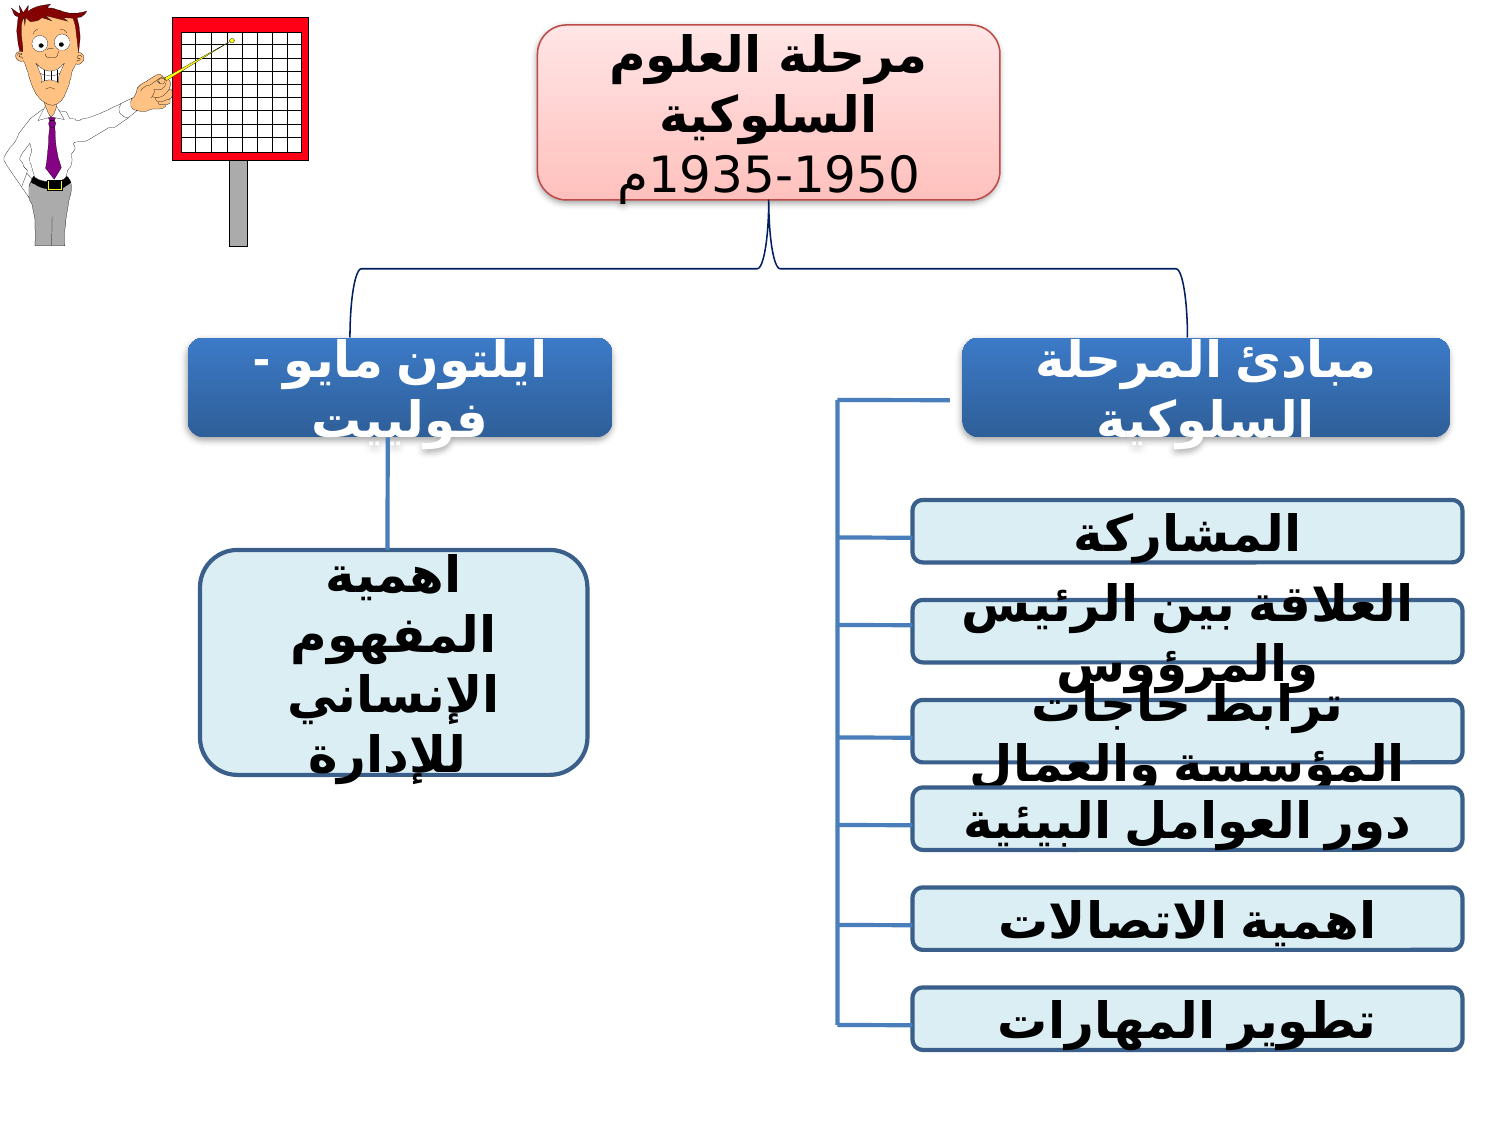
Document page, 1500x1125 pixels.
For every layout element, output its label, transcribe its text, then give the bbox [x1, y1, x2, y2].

text_box ترابط حاجات المؤسسة والعمال [910, 697, 1465, 765]
text_box ايلتون مايو - فولييت [187, 337, 613, 438]
text_box العلاقة بين الرئيس والمرؤوس [910, 597, 1465, 665]
text_box اهمية المفهوم الإنساني للإدارة [197, 547, 590, 778]
text_box مبادئ المرحلة السلوكية [962, 337, 1450, 438]
text_box اهمية الاتصالات [910, 885, 1465, 952]
text_box تطوير المهارات [910, 985, 1465, 1053]
text_box مرحلة العلوم السلوكية 1935-1950م [536, 24, 1001, 201]
picture [0, 0, 313, 250]
text_box المشاركة [910, 497, 1465, 565]
text_box دور العوامل البيئية [910, 785, 1465, 853]
text_box [349, 199, 1189, 338]
